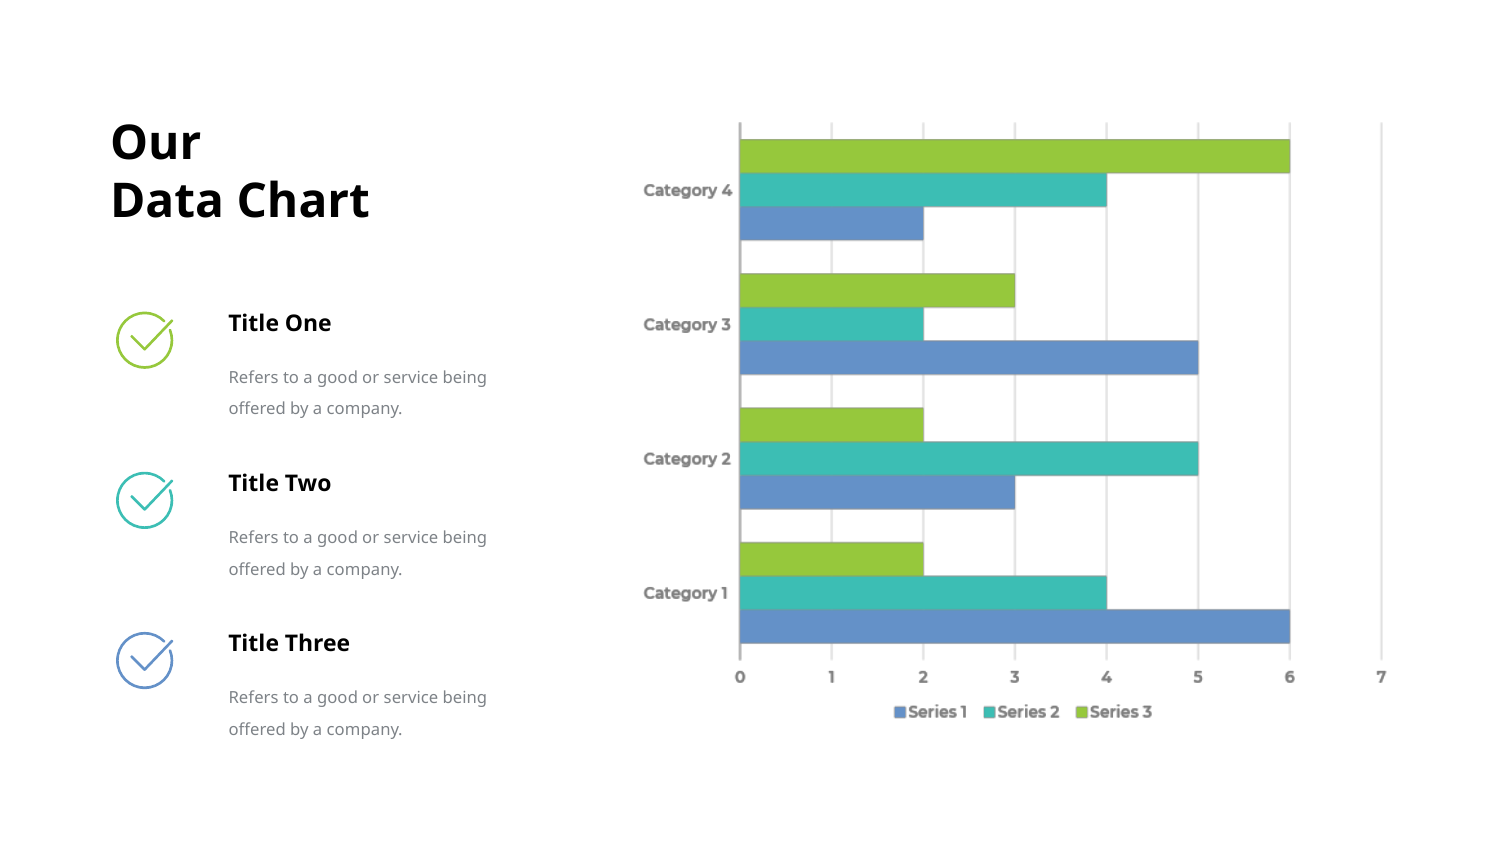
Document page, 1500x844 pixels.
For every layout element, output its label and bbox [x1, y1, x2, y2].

picture [628, 106, 1402, 737]
text_box [98, 106, 551, 737]
